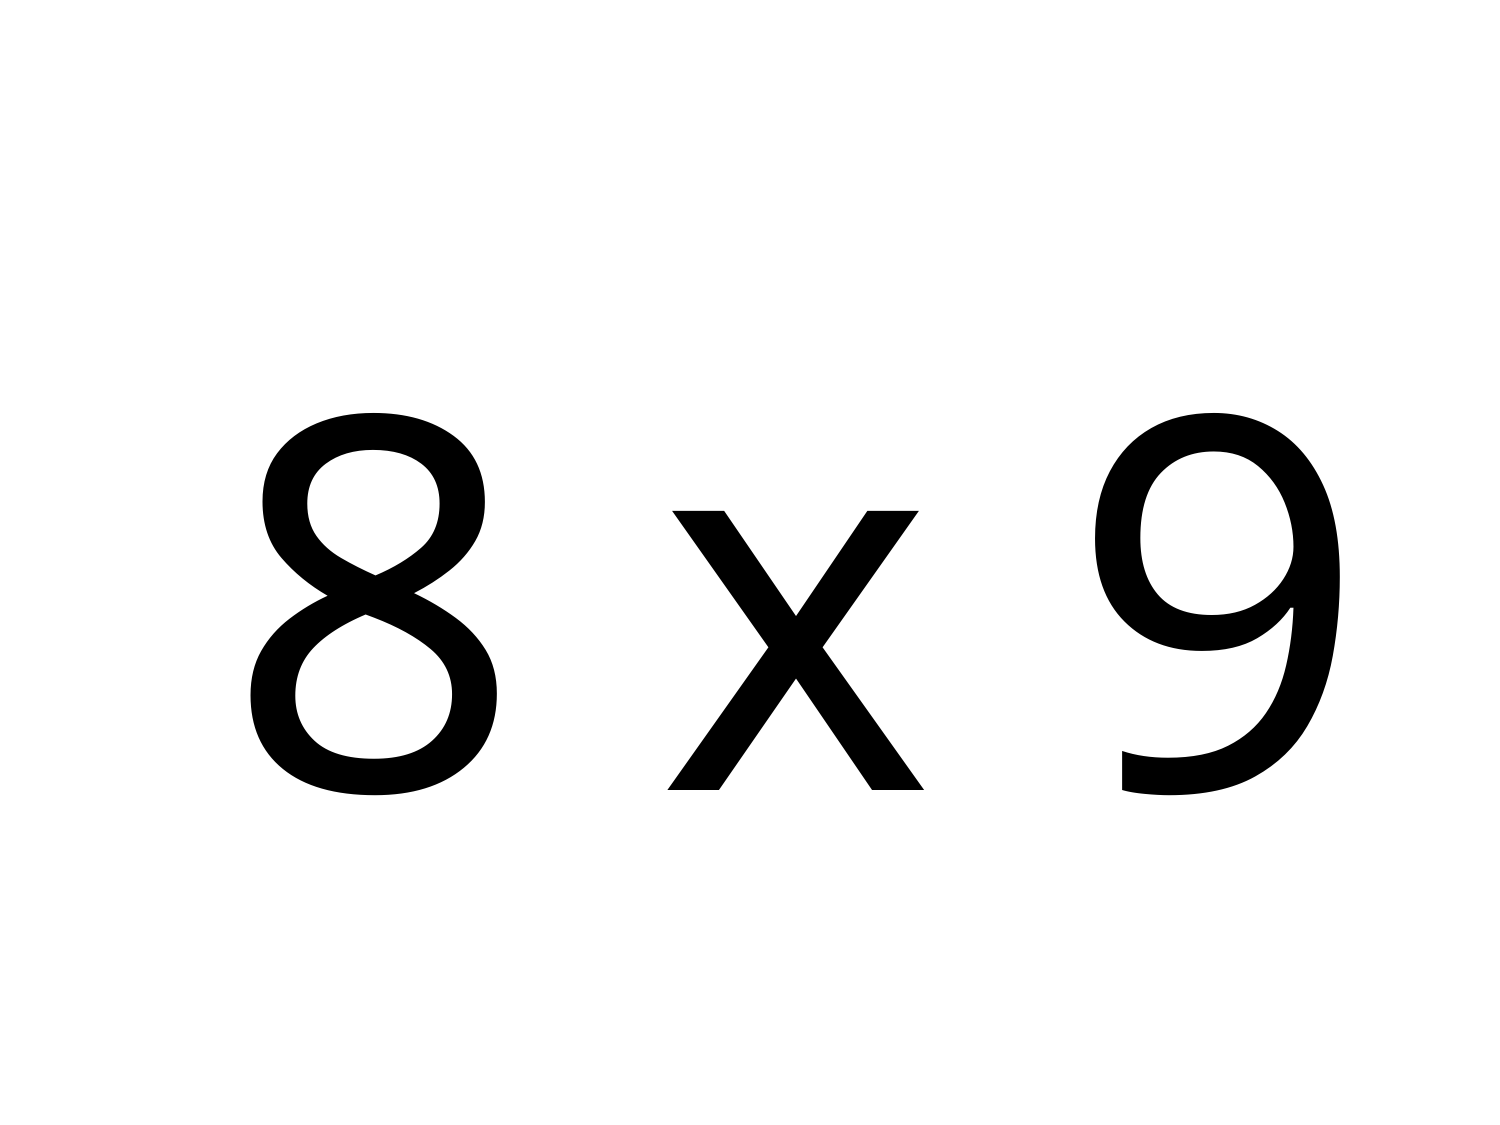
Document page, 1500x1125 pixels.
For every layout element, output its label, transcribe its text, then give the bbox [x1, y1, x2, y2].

list 8 x 9 [75, 262, 1425, 1005]
